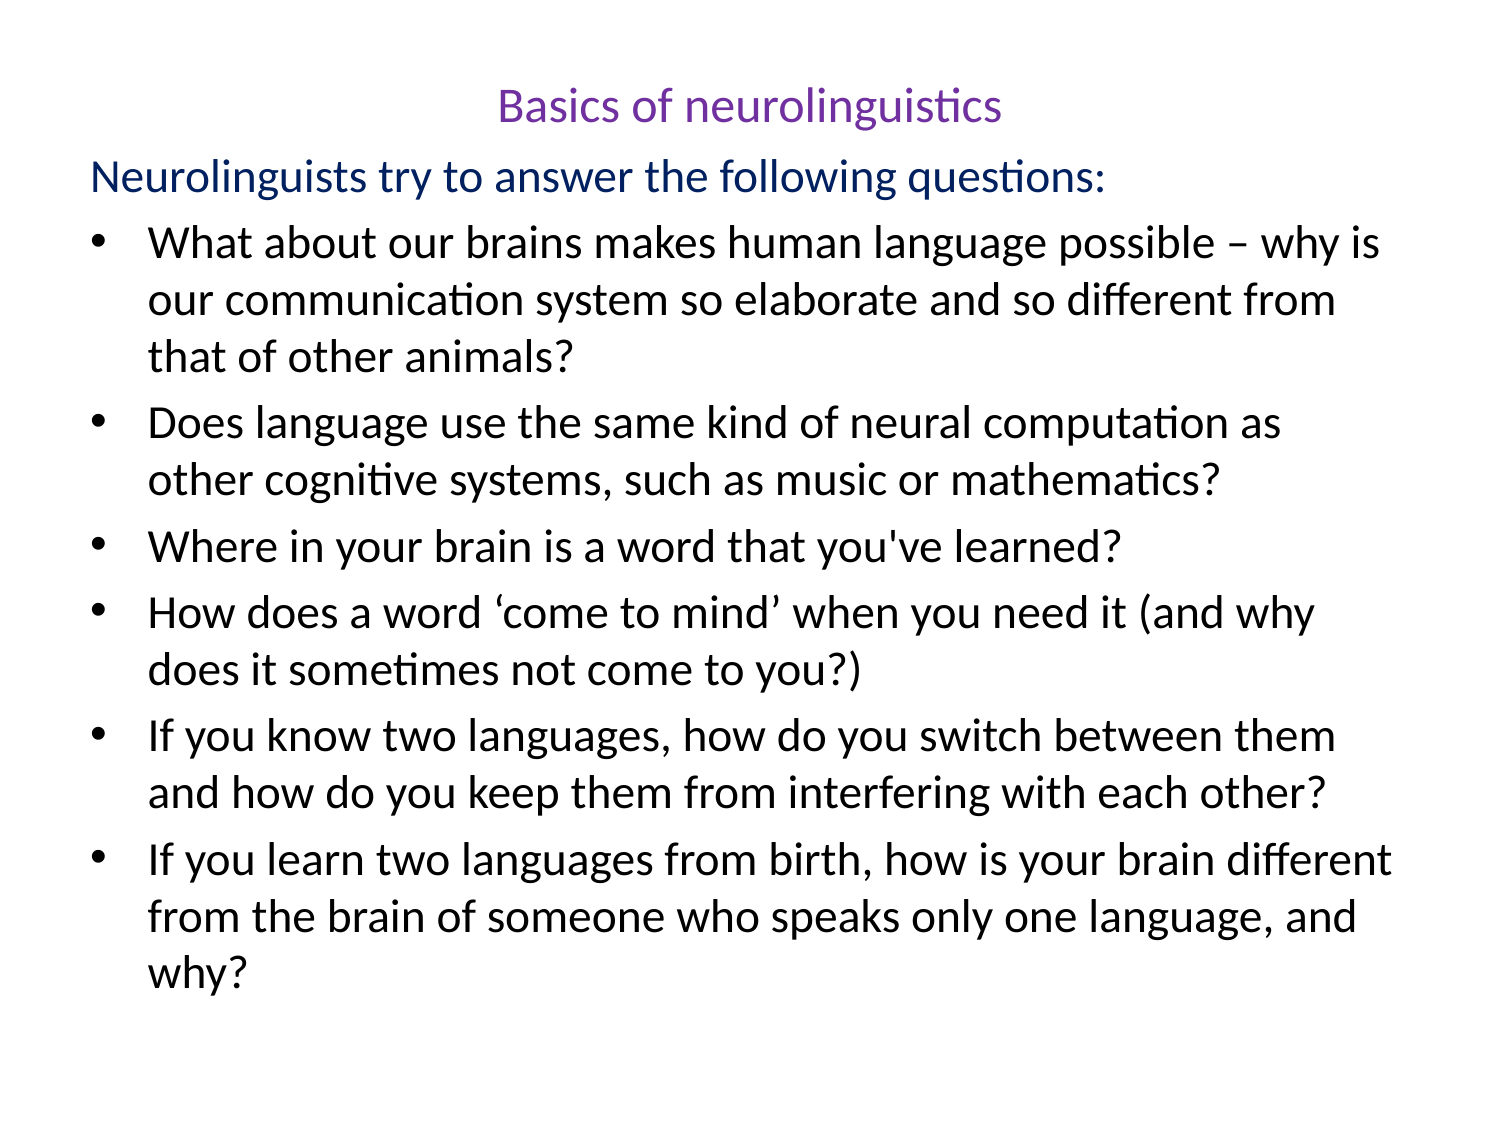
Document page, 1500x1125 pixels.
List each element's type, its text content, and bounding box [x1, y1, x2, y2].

list Neurolinguists try to answer the following questions: What about our brains makes human language possible – why is our communication system so elaborate and so different from that of other animals? Does language use the same kind of neural computation as other cognitive systems, such as music or mathematics? Where in your brain is a word that you've learned? How does a word ‘come to mind’ when you need it (and why does it sometimes not come to you?) If you know two languages, how do you switch between them and how do you keep them from interfering with each other? If you learn two languages from birth, how is your brain different from the brain of someone who speaks only one language, and why? [75, 137, 1412, 1024]
title Basics of neurolinguistics [75, 45, 1425, 161]
